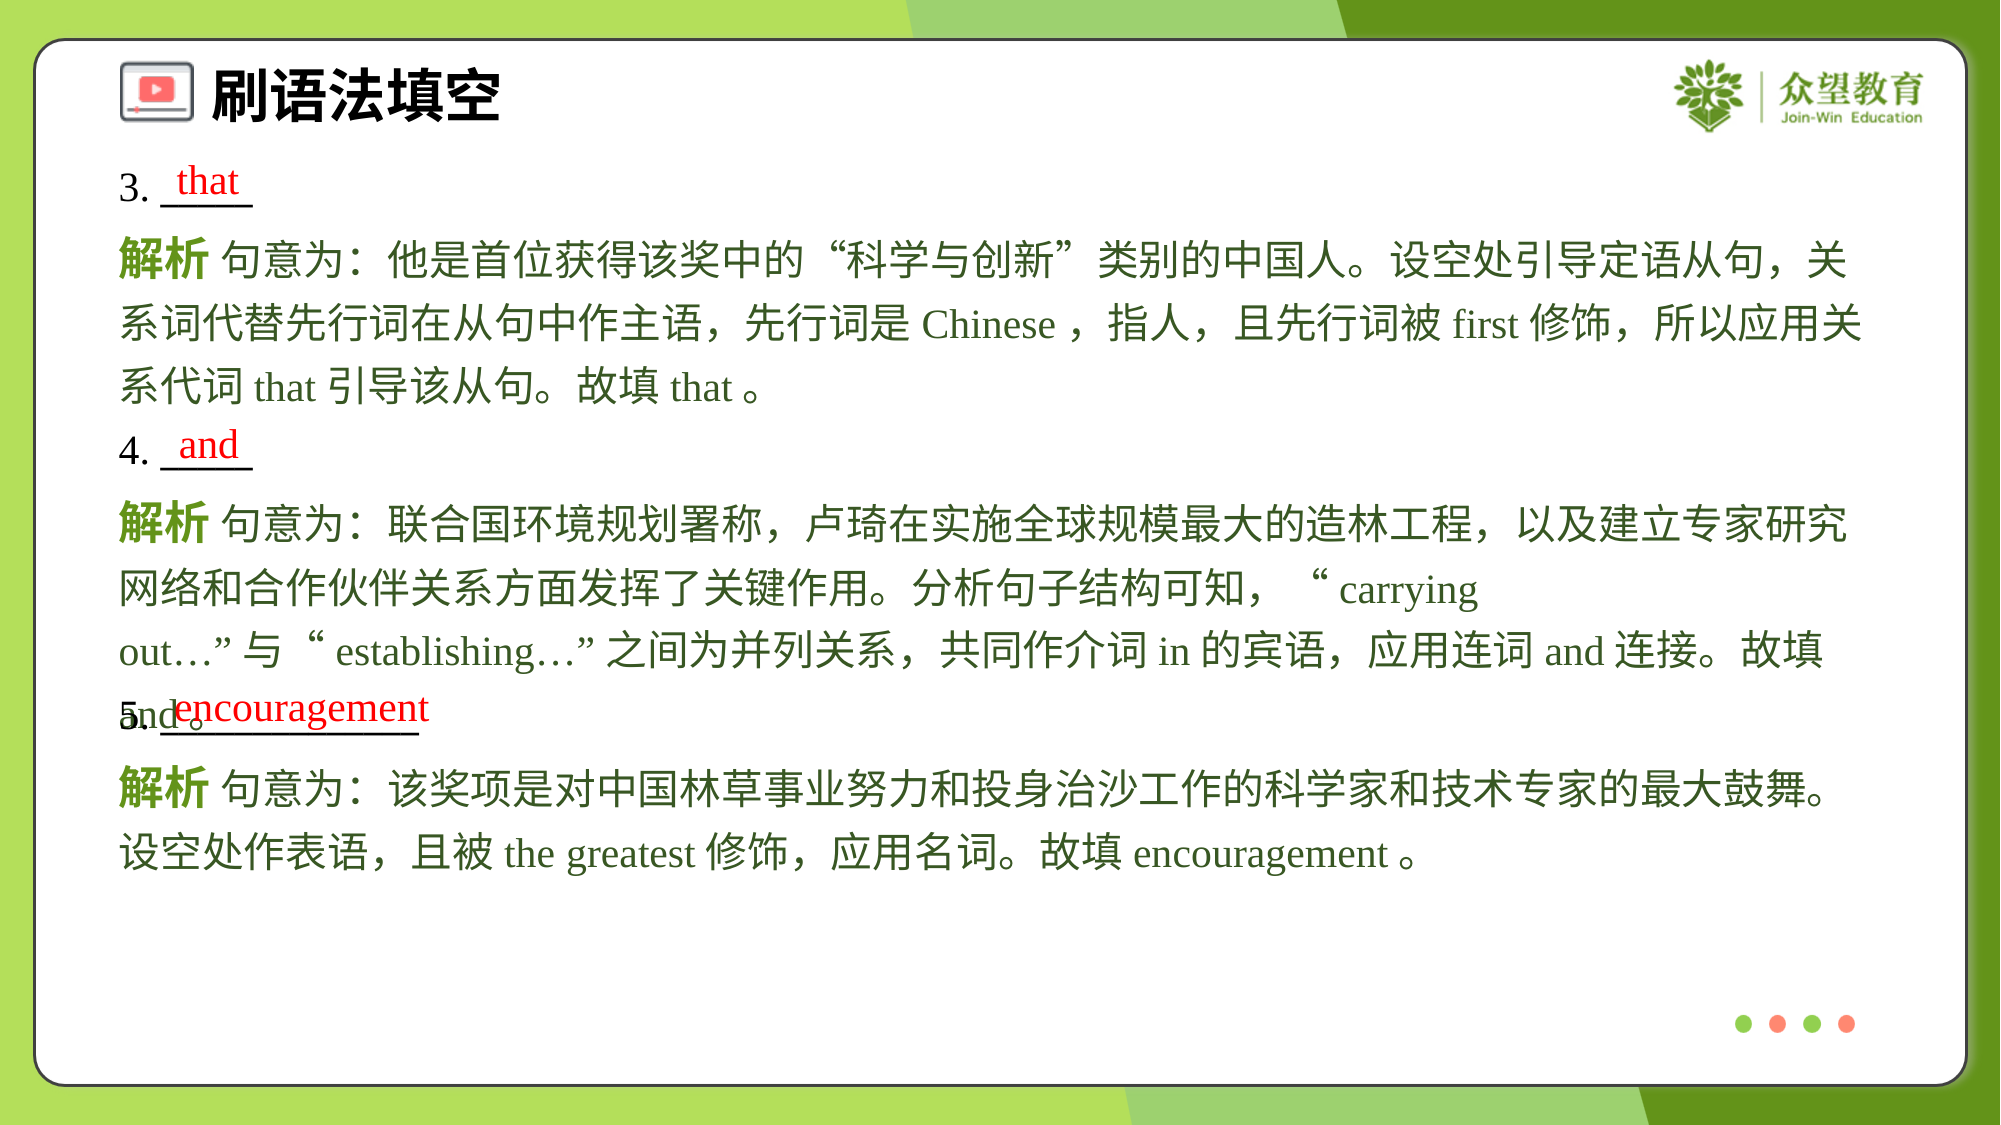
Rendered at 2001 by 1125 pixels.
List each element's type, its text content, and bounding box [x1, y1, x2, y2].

text_box that [172, 140, 244, 199]
text_box 5. ______________ [118, 675, 1883, 733]
text_box 解析 句意为：联合国环境规划署称，卢琦在实施全球规模最大的造林工程，以及建立专家研究网络和合作伙伴关系方面发挥了关键作用。分析句子结构可知，“carrying out…”与“establishing…”之间为并列关系，共同作介词in的宾语，应用连词and连接。故填and。 [118, 480, 1883, 670]
text_box and [174, 404, 244, 463]
text_box 4. _____ [118, 410, 1883, 468]
text_box 解析 句意为：该奖项是对中国林草事业努力和投身治沙工作的科学家和技术专家的最大鼓舞。设空处作表语，且被the greatest修饰，应用名词。故填encouragement。 [118, 744, 1883, 871]
text_box 解析 句意为：他是首位获得该奖中的“科学与创新”类别的中国人。设空处引导定语从句，关系词代替先行词在从句中作主语，先行词是Chinese，指人，且先行词被first修饰，所以应用关系代词that引导该从句。故填that。 [118, 215, 1883, 405]
picture [0, 0, 2000, 1125]
text_box 3. _____ [118, 146, 1883, 204]
text_box encouragement [170, 667, 434, 725]
